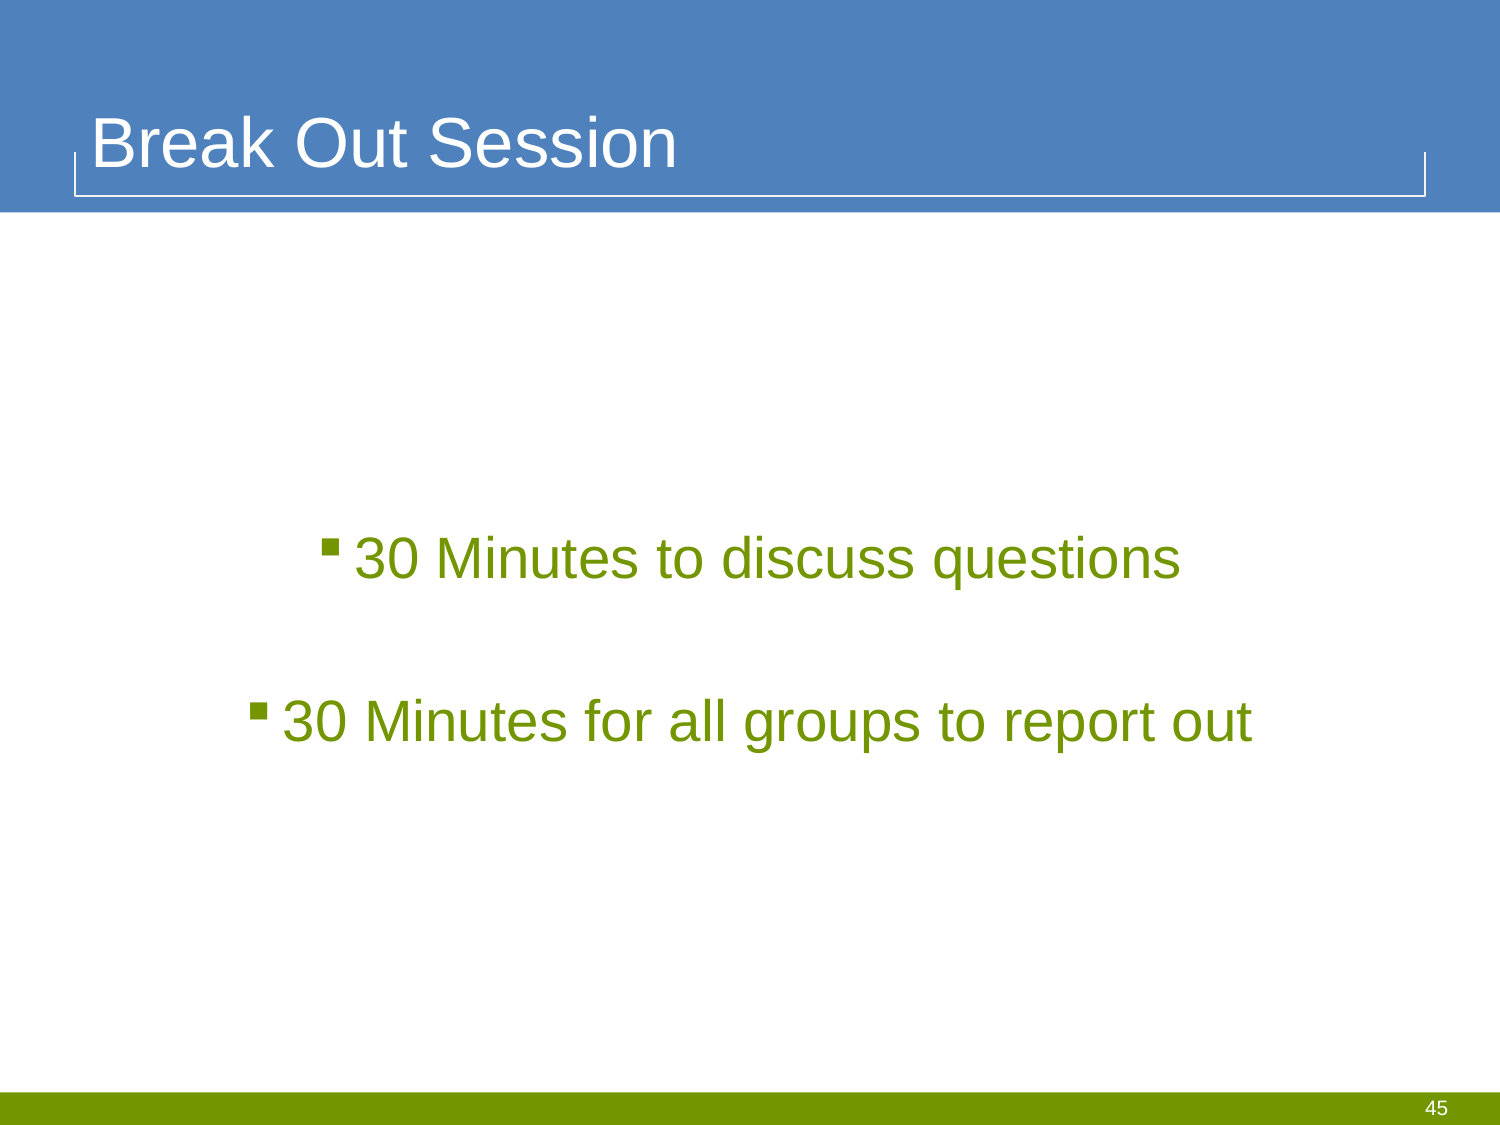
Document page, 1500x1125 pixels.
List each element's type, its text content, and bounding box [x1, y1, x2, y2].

list 30 Minutes to discuss questions 30 Minutes for all groups to report out [74, 512, 1426, 1125]
title Break Out Session [74, 44, 1426, 233]
